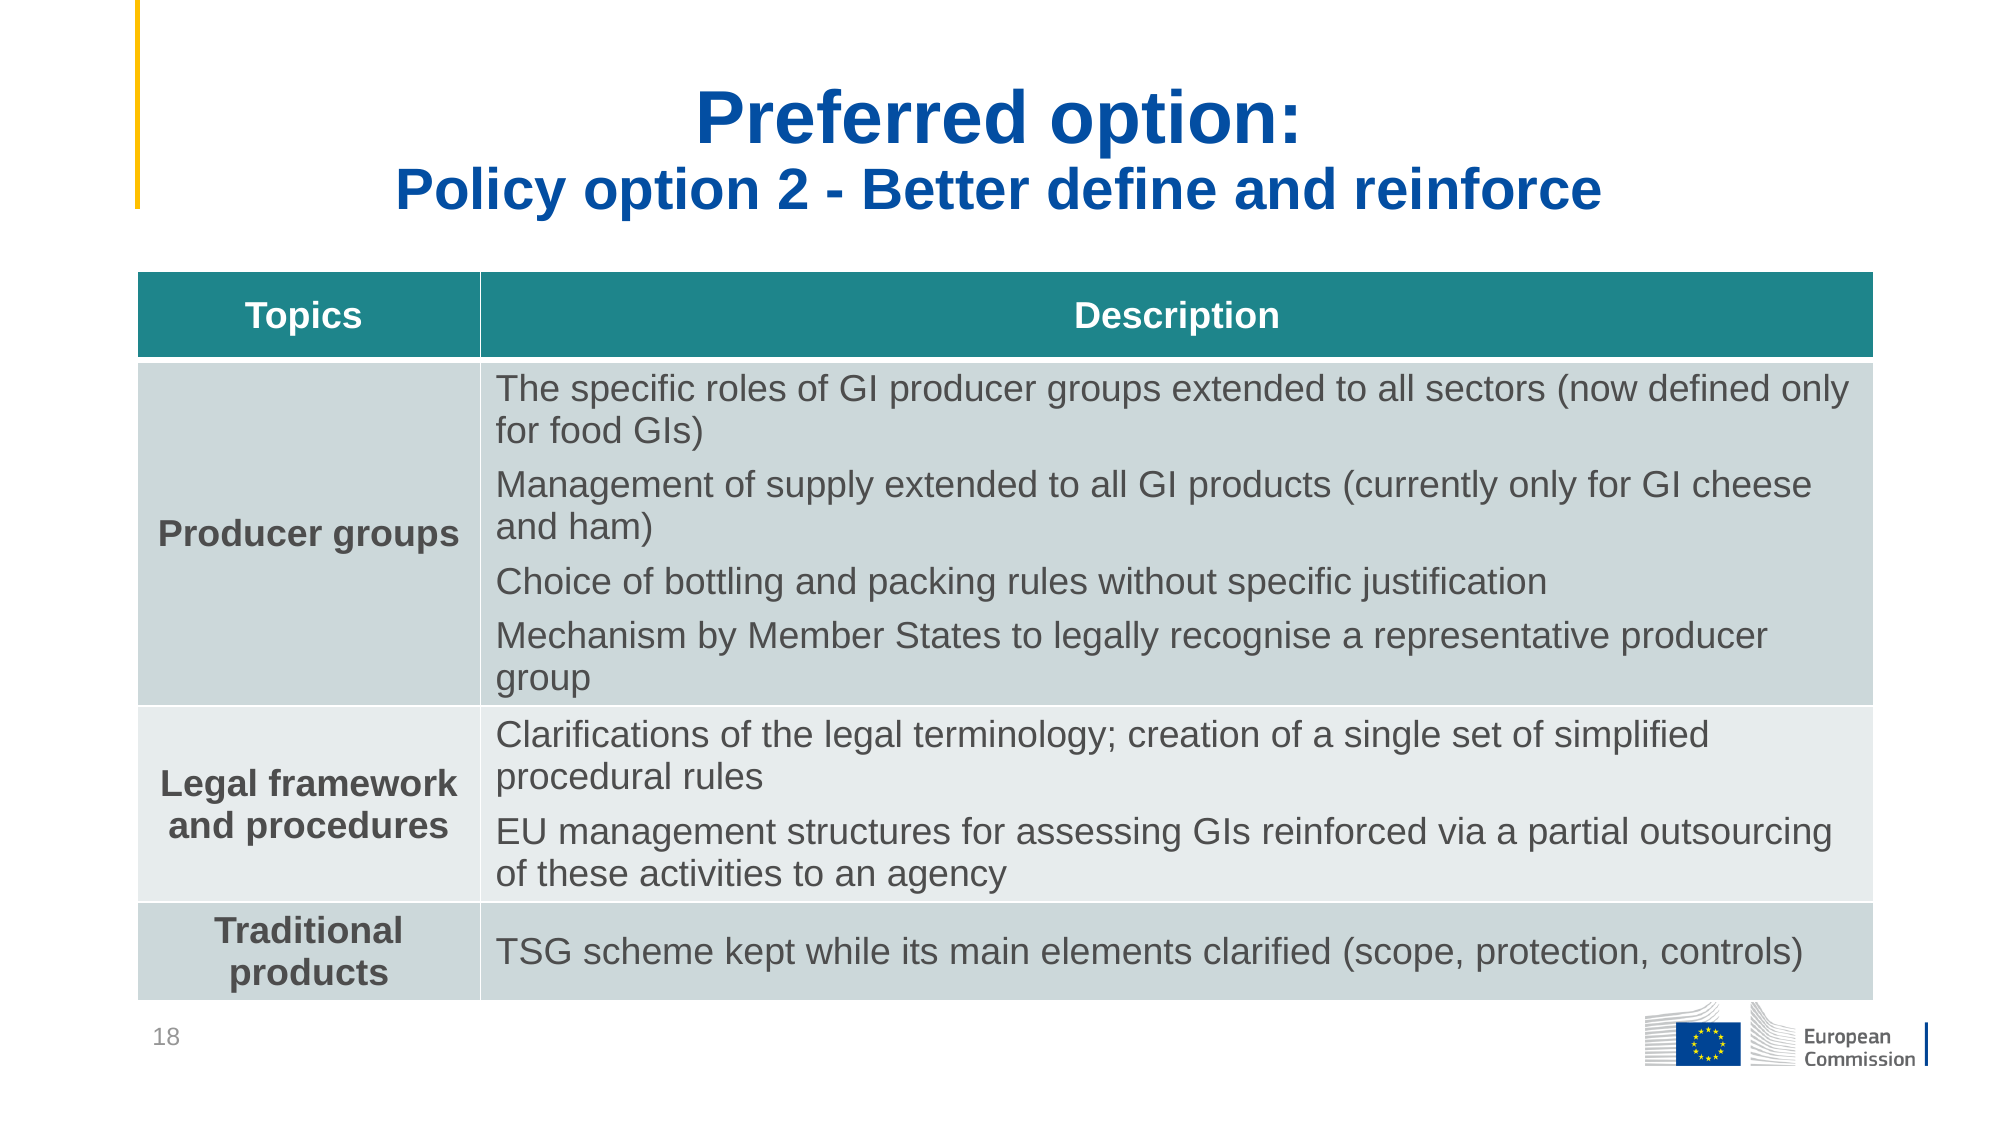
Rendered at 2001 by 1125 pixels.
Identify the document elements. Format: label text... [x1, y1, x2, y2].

slide_number 18 [137, 1006, 588, 1066]
table_cell The specific roles of GI producer groups extended to all sectors (now defined only for food GIs) Management of supply extended to all GI products (currently only for GI cheese and ham) Choice of bottling and packing rules without specific justification Mechanism by Member States to legally recognise a representative producer group [481, 363, 1873, 705]
picture [1645, 991, 1928, 1066]
list Cross cutting (for all options): Information, guidelines, digitalisation. [137, 906, 1927, 1006]
table_cell TSG scheme kept while its main elements clarified (scope, protection, controls) [481, 903, 1873, 1000]
text_box Preferred option: Policy option 2 - Better define and reinforce [137, 139, 1863, 223]
table_cell Traditional products [138, 903, 480, 1000]
table_header Topics [138, 272, 480, 357]
table_cell Legal framework and procedures [138, 707, 480, 901]
table_cell Producer groups [138, 363, 480, 705]
table_header Description [481, 272, 1873, 357]
table_cell Clarifications of the legal terminology; creation of a single set of simplified procedural rules EU management structures for assessing GIs reinforced via a partial outsourcing of these activities to an agency [481, 707, 1873, 901]
